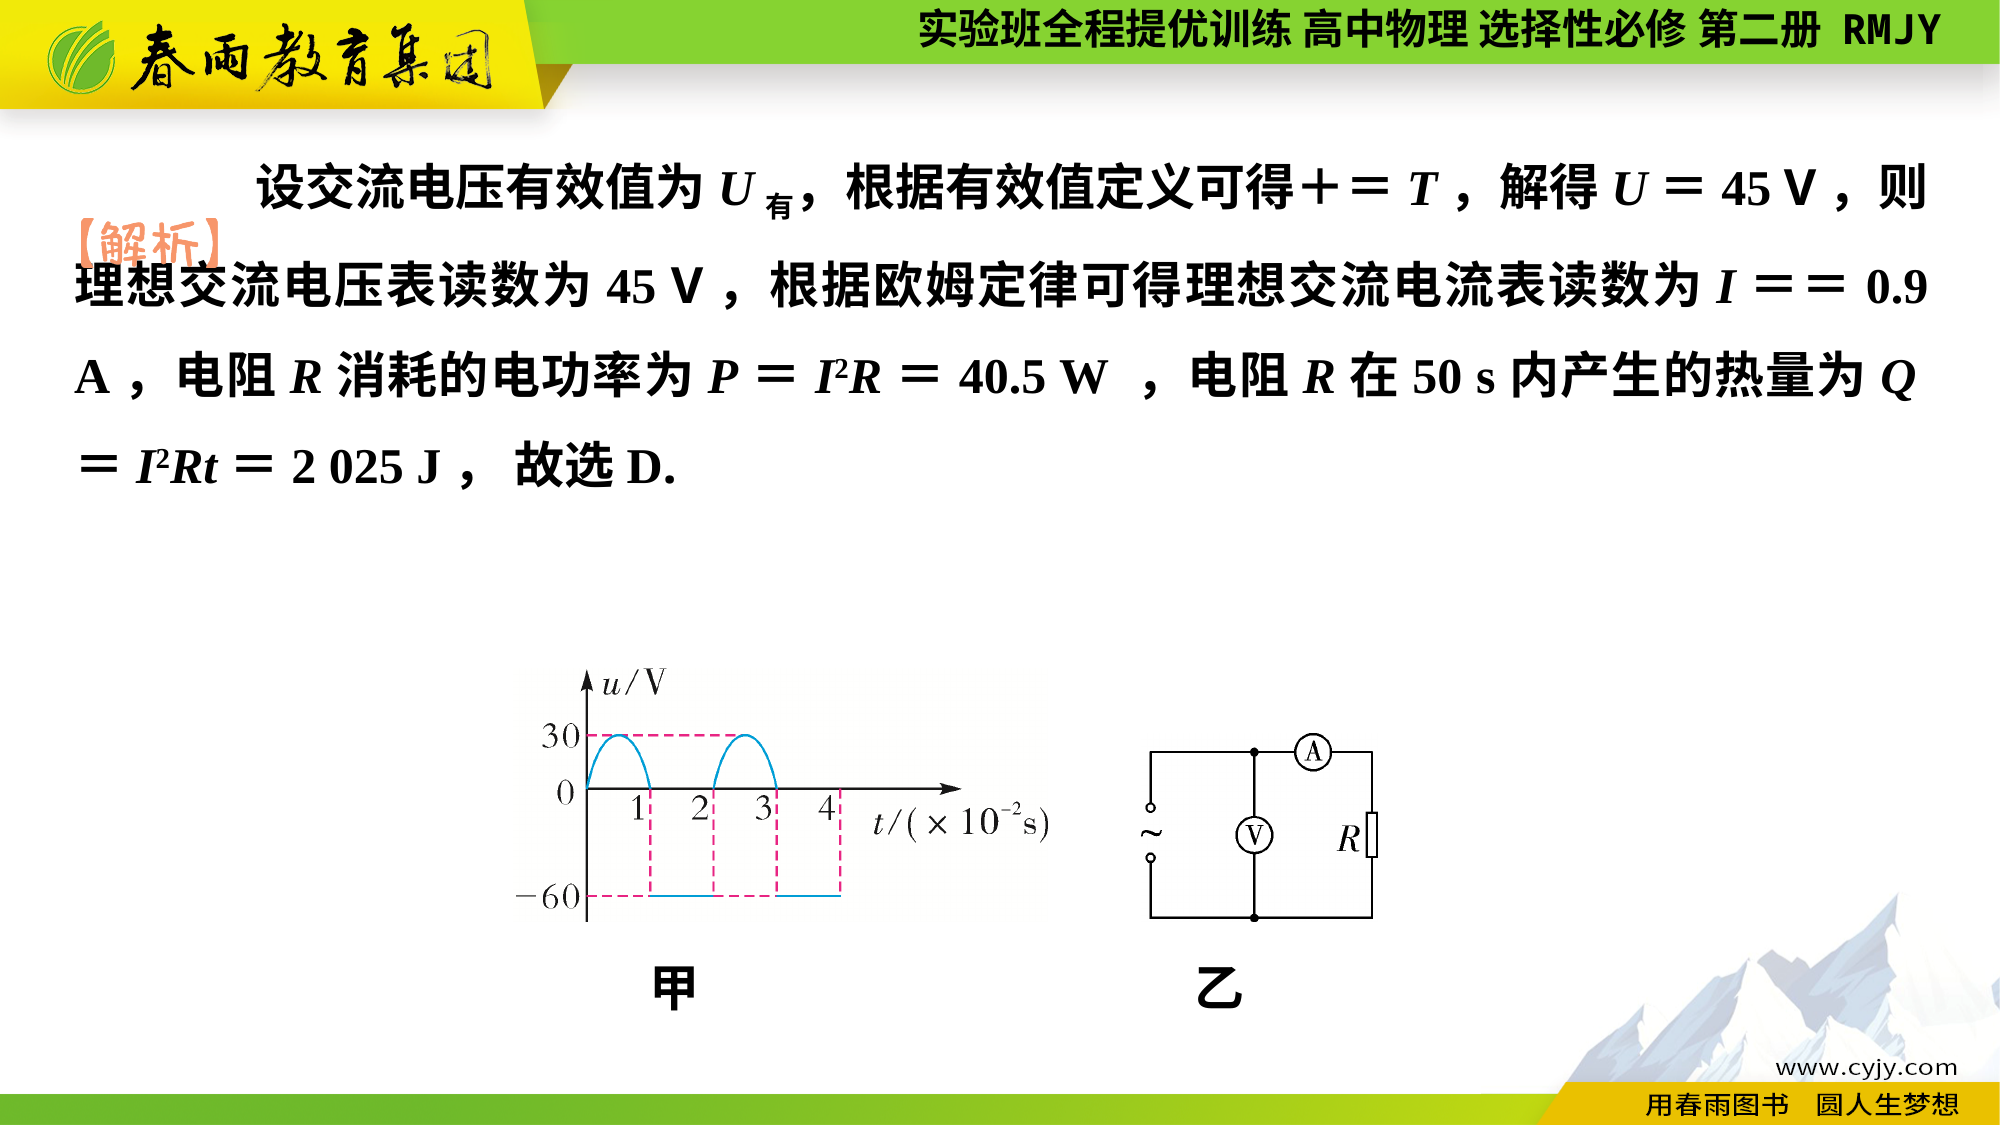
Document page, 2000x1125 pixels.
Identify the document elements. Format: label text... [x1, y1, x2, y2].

text_box 甲 乙 [634, 918, 1366, 1024]
picture [0, 0, 2000, 1125]
